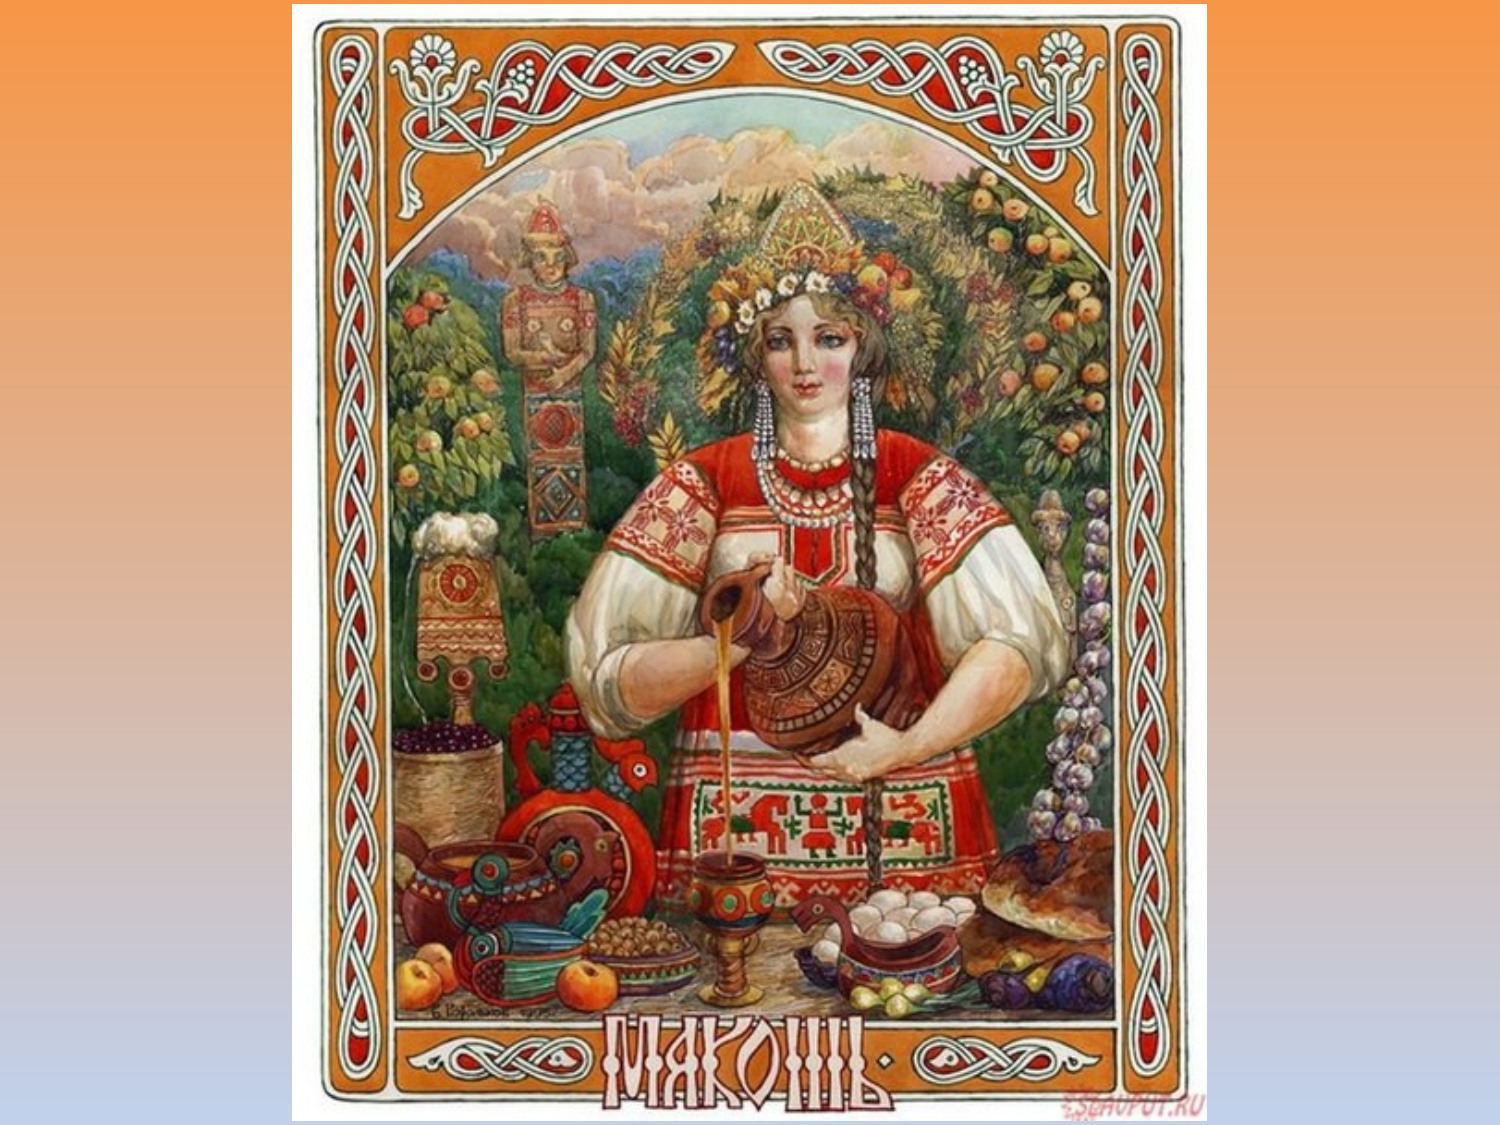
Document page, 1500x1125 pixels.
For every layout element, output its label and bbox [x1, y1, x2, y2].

picture [292, 4, 1208, 1121]
